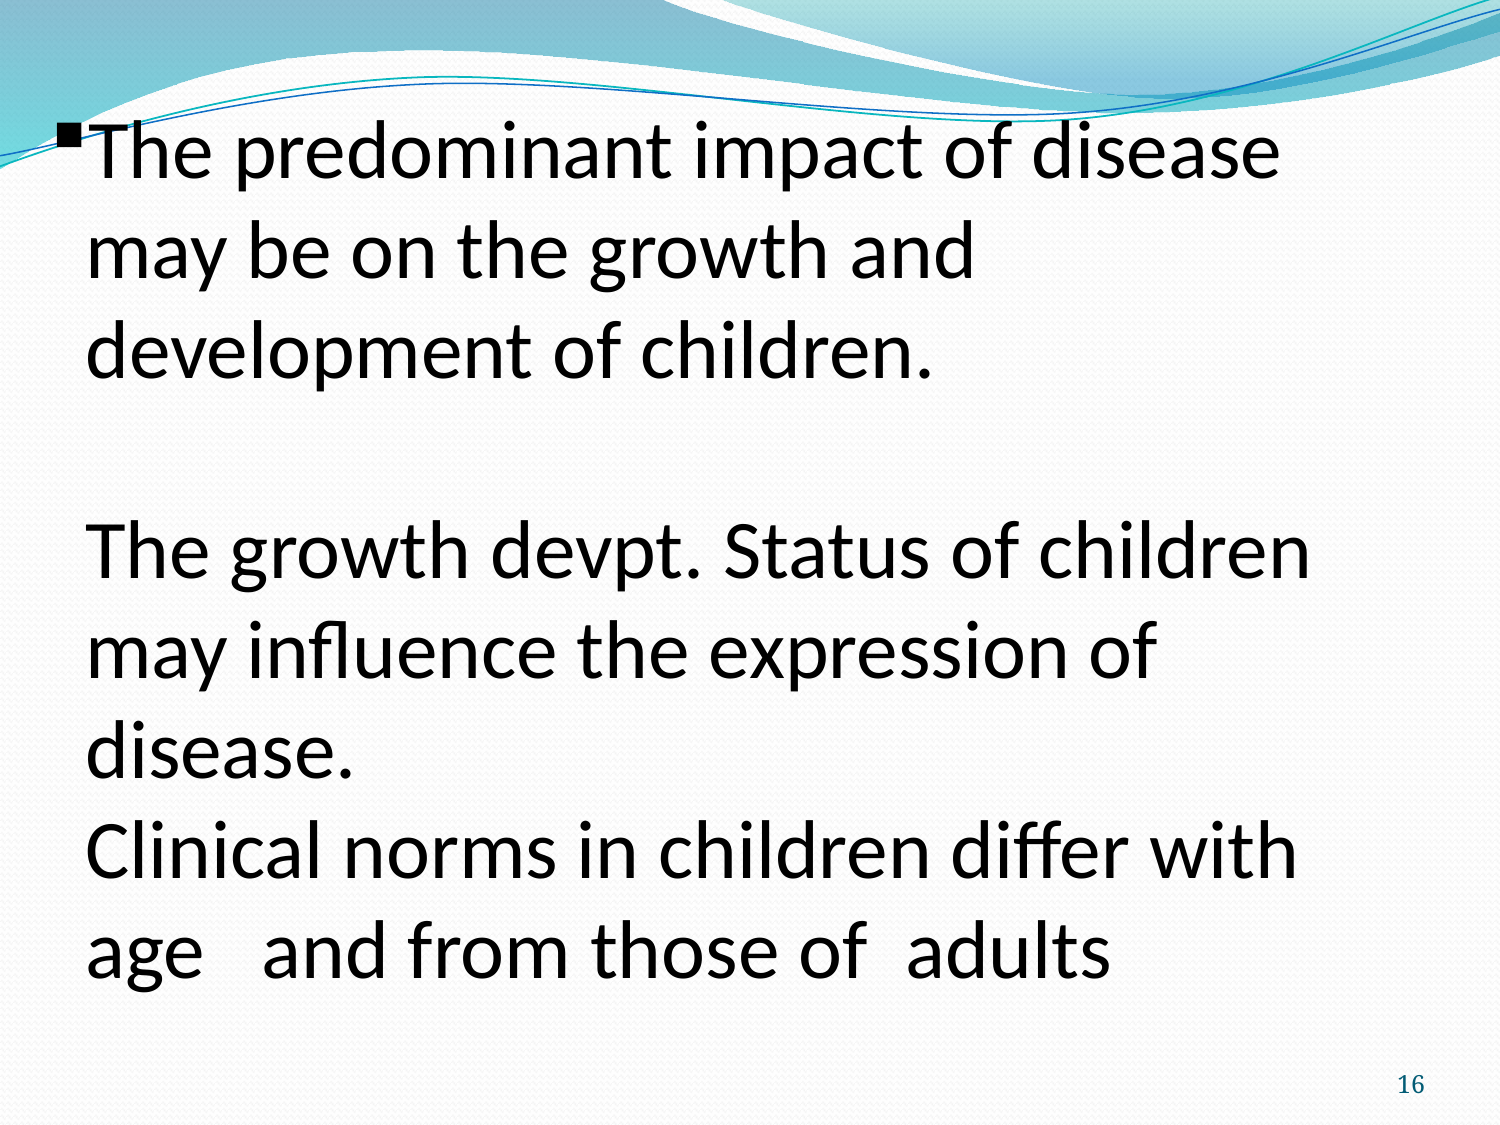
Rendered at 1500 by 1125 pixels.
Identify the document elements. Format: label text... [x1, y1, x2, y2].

title The predominant impact of disease may be on the growth and development of children. The growth devpt. Status of children may influence the expression of disease. Clinical norms in children differ with age and from those of adults [50, 45, 1425, 1075]
slide_number 16 [1299, 1042, 1425, 1103]
